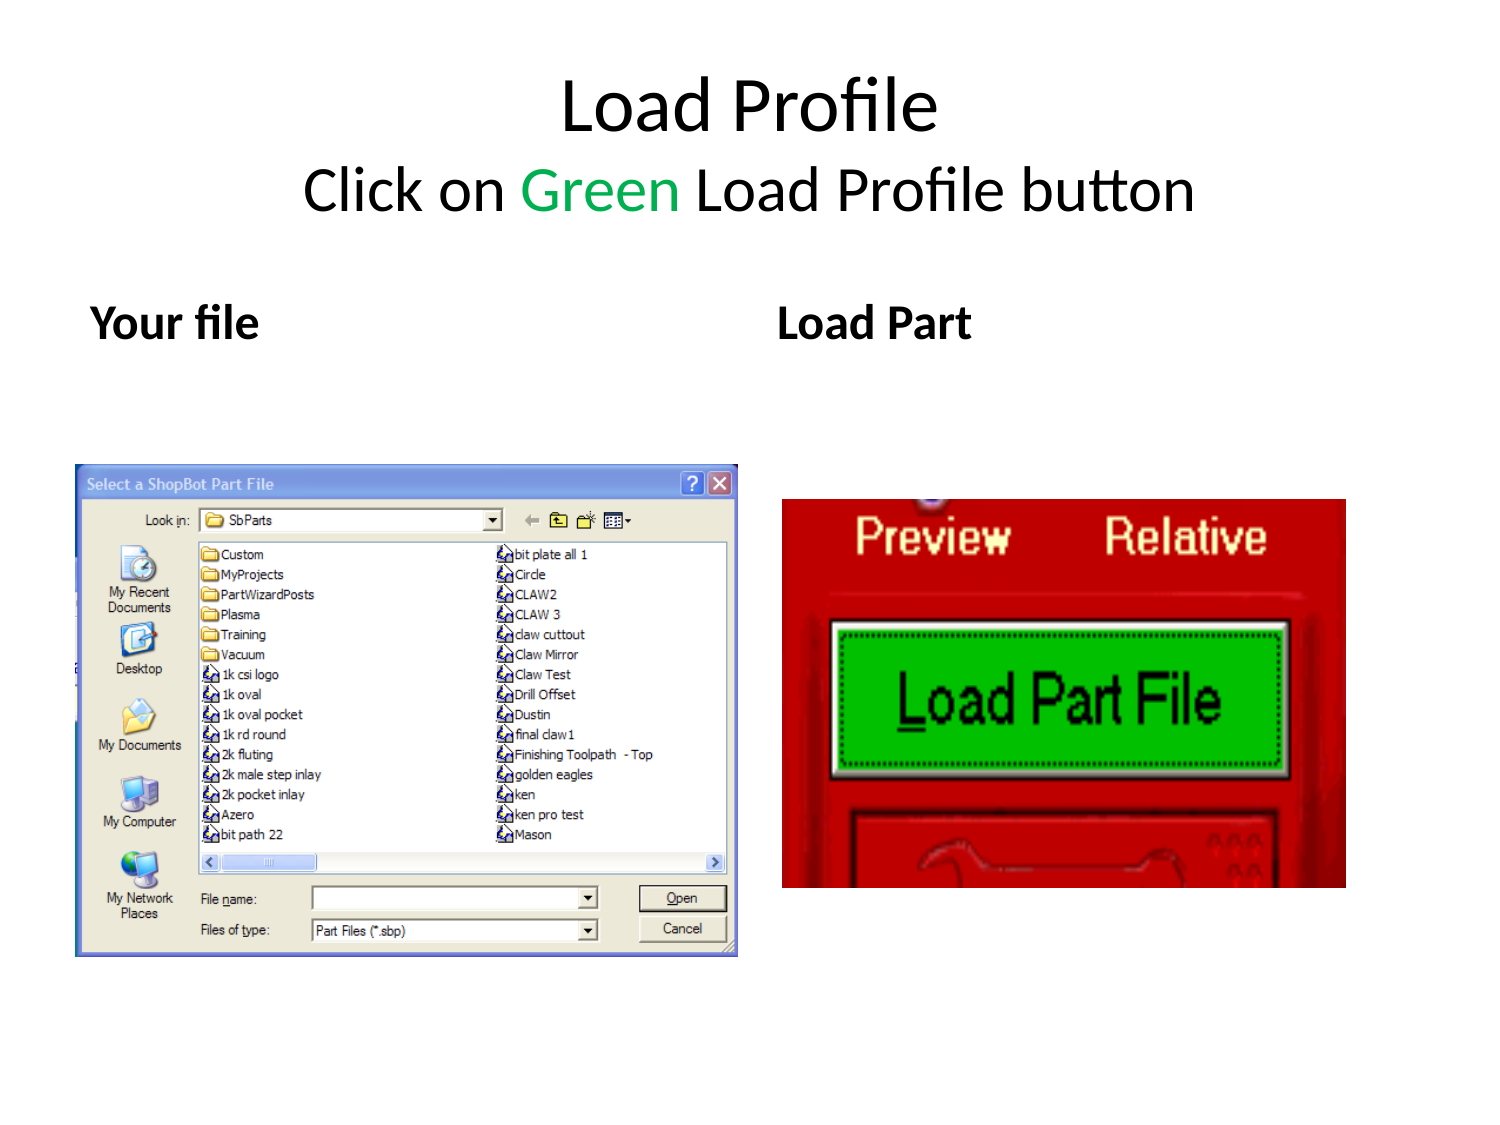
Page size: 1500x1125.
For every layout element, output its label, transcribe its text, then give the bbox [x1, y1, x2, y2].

title Load Profile Click on Green Load Profile button [75, 45, 1425, 233]
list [74, 464, 738, 958]
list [782, 499, 1346, 888]
list Your file [75, 251, 738, 357]
list Load Part [761, 251, 1425, 357]
